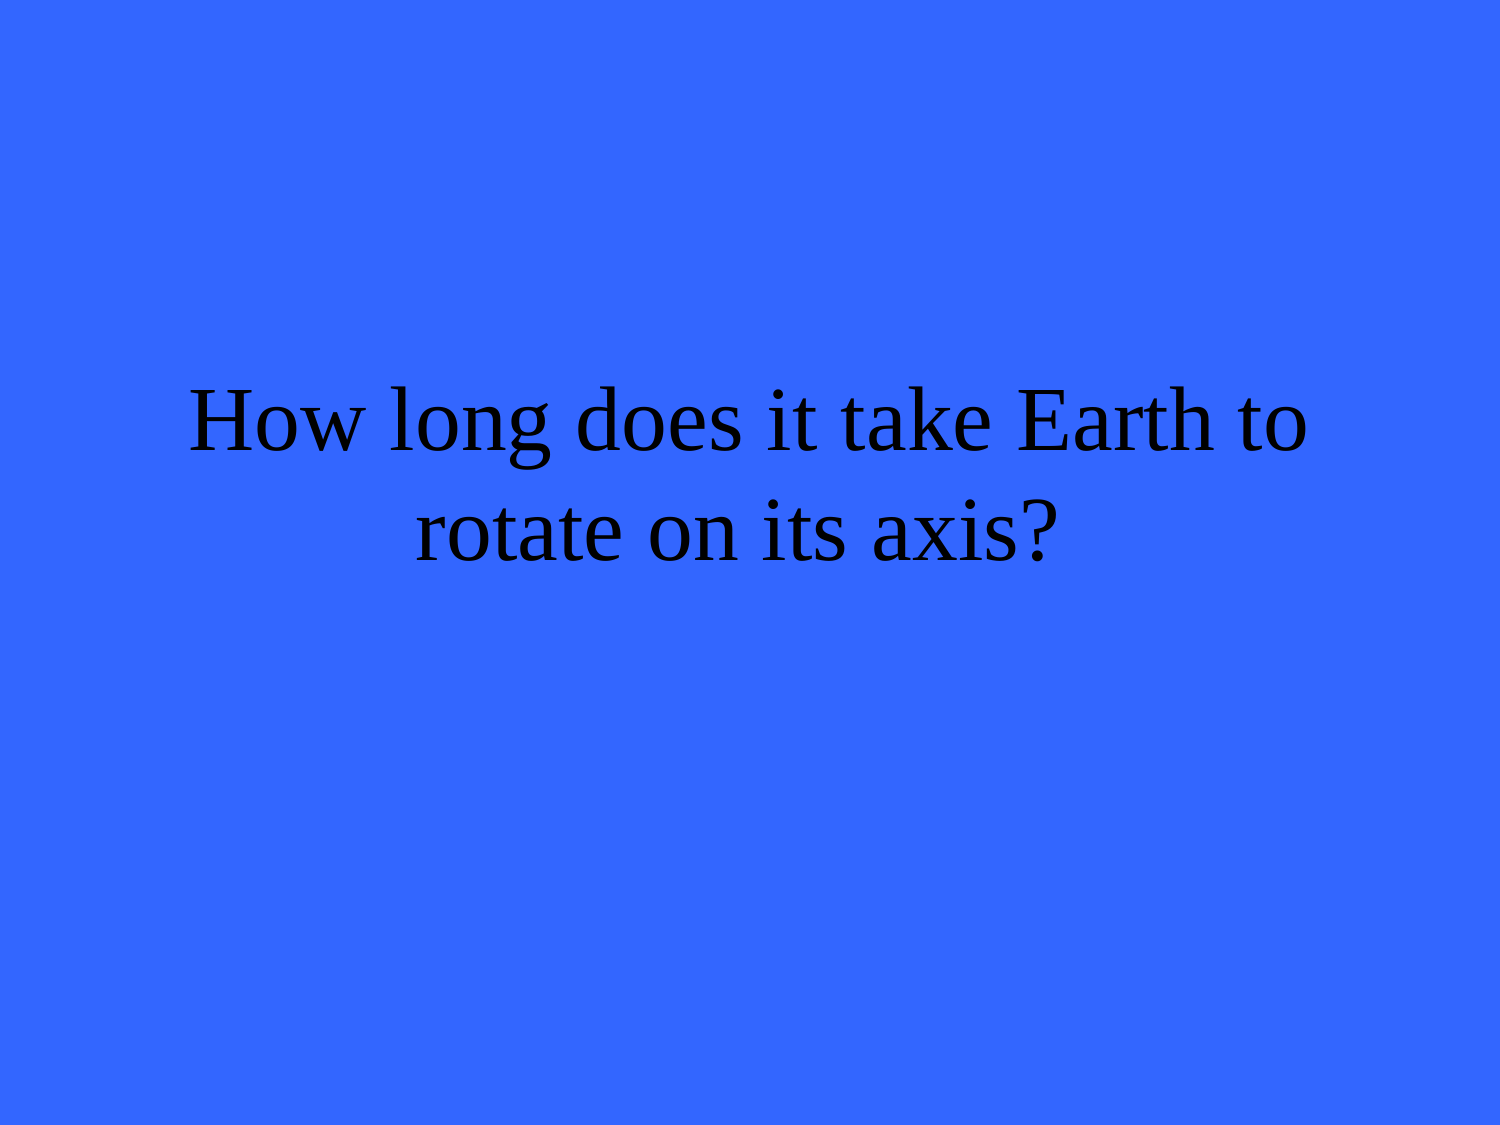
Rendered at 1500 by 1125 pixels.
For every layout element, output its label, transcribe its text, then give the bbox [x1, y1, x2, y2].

title How long does it take Earth to rotate on its axis? [112, 374, 1388, 563]
